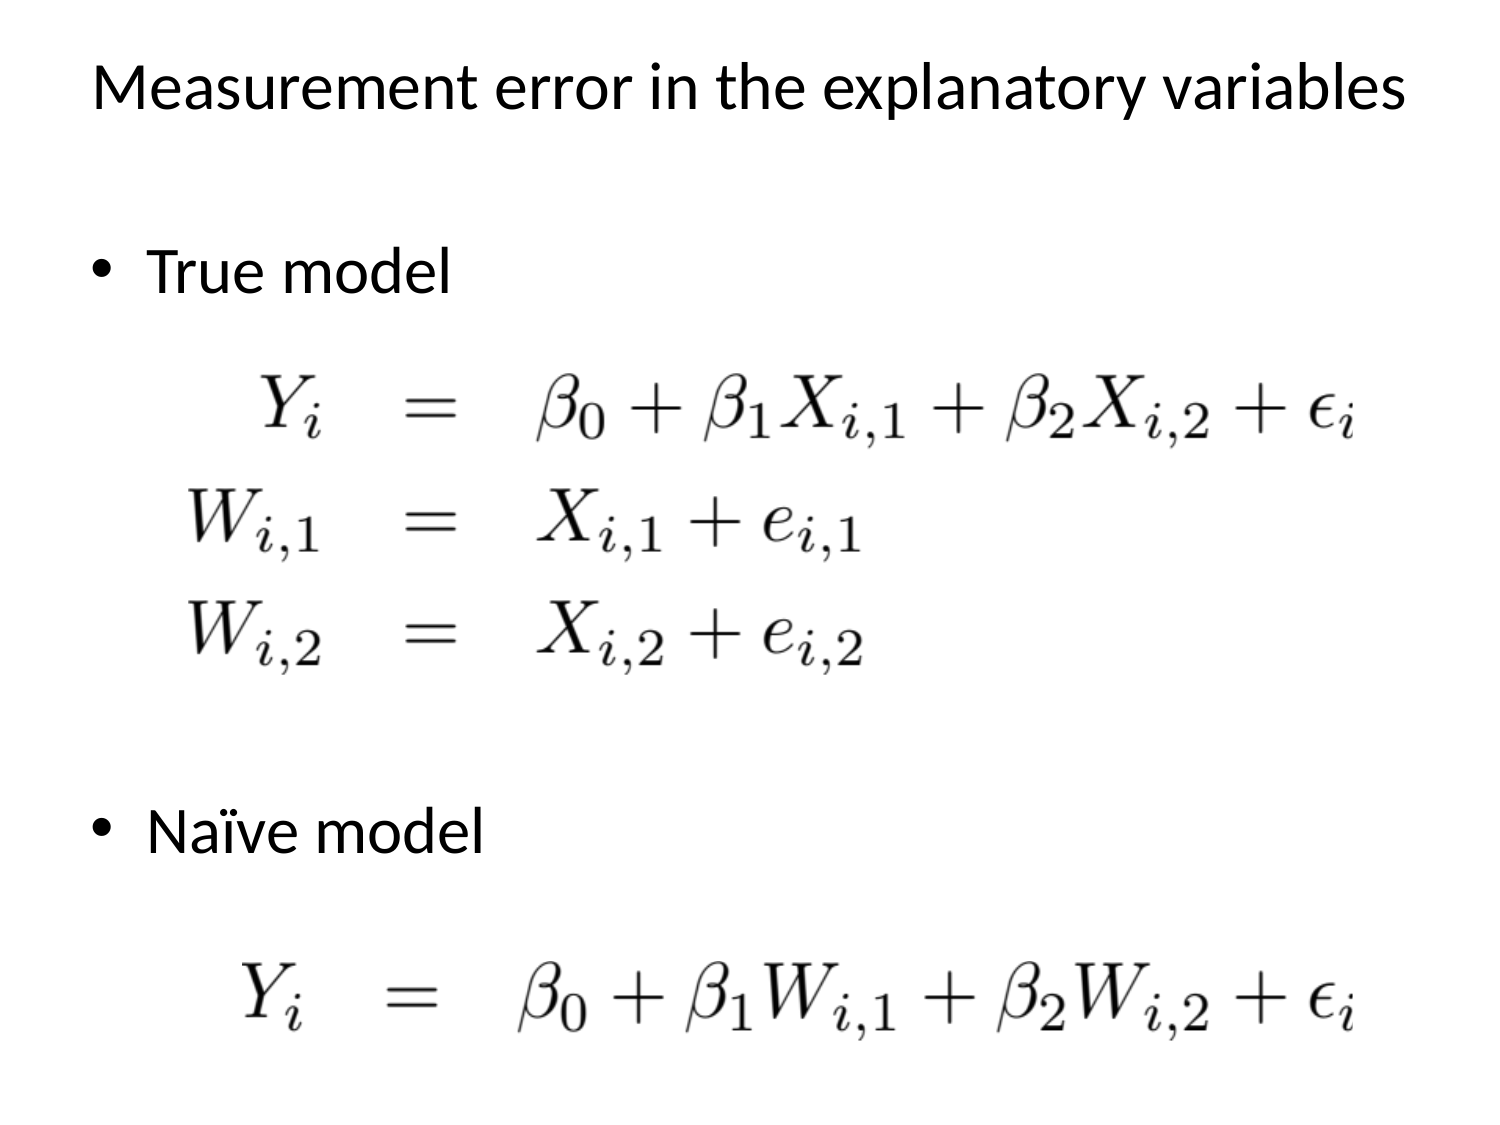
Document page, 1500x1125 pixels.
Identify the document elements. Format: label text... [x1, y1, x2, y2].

picture [241, 961, 1353, 1042]
title Measurement error in the explanatory variables [75, 0, 1425, 165]
picture [187, 372, 1353, 675]
list True model Naïve model [75, 219, 1425, 962]
